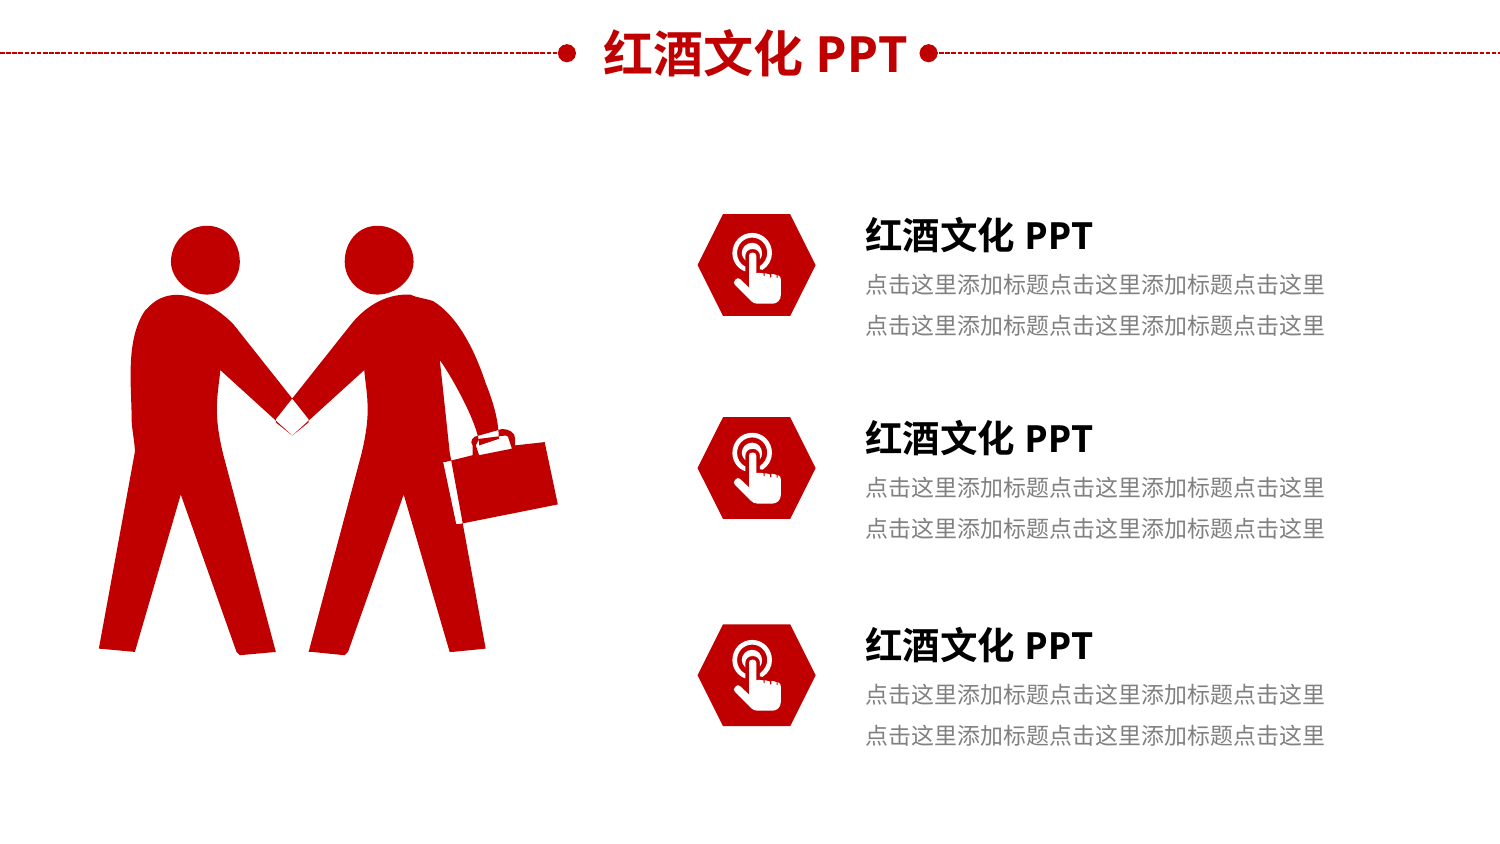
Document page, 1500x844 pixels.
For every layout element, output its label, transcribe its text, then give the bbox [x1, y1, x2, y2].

text_box [917, 42, 940, 65]
text_box [695, 415, 818, 522]
text_box [555, 42, 579, 65]
text_box 红酒文化PPT 点击这里添加标题点击这里添加标题点击这里点击这里添加标题点击这里添加标题点击这里 [857, 185, 1353, 343]
text_box [695, 212, 818, 319]
text_box 红酒文化PPT 点击这里添加标题点击这里添加标题点击这里点击这里添加标题点击这里添加标题点击这里 [857, 595, 1353, 754]
text_box [732, 639, 772, 679]
text_box [732, 232, 772, 272]
text_box 红酒文化PPT [583, 15, 928, 91]
text_box [732, 432, 772, 472]
text_box [170, 225, 240, 295]
text_box [733, 252, 781, 304]
text_box [695, 622, 818, 729]
text_box [733, 452, 781, 504]
text_box 红酒文化PPT 点击这里添加标题点击这里添加标题点击这里点击这里添加标题点击这里添加标题点击这里 [857, 388, 1353, 546]
text_box [344, 225, 414, 295]
text_box [98, 294, 558, 656]
text_box [733, 659, 781, 711]
